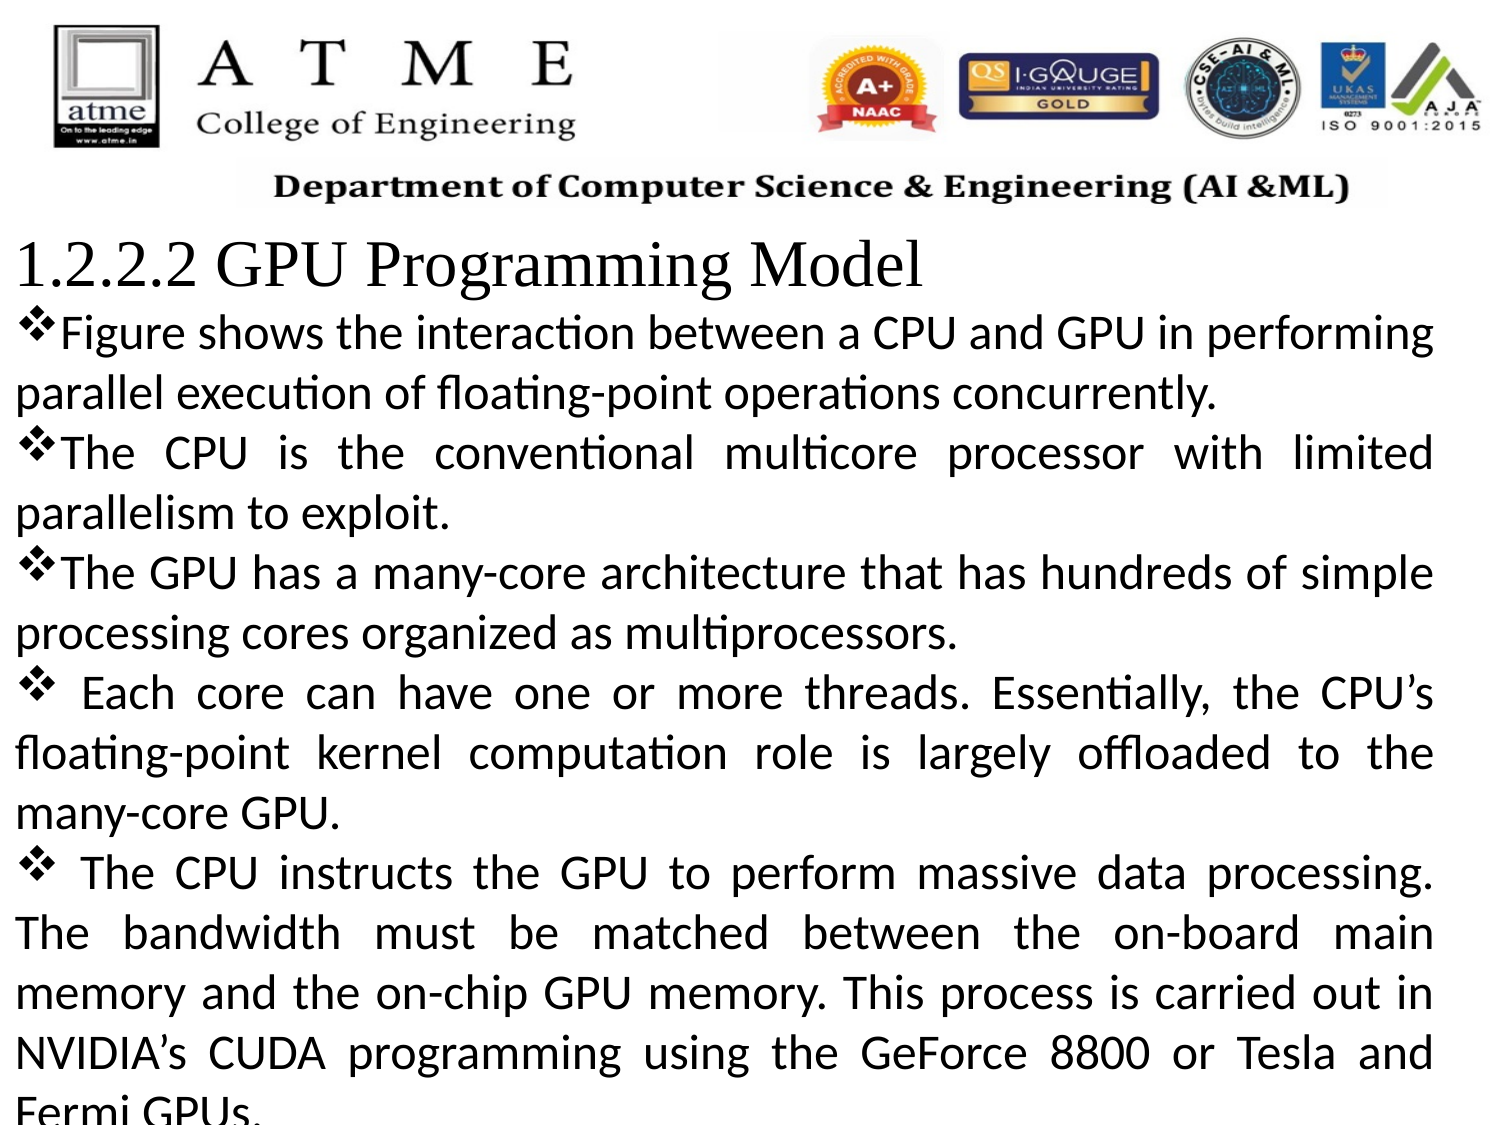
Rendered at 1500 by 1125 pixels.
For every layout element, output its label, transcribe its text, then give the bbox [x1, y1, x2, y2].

picture [24, 0, 1500, 226]
text_box 1.2.2.2 GPU Programming Model Figure shows the interaction between a CPU and GPU in performing parallel execution of floating-point operations concurrently. The CPU is the conventional multicore processor with limited parallelism to exploit. The GPU has a many-core architecture that has hundreds of simple processing cores organized as multiprocessors. Each core can have one or more threads. Essentially, the CPU’s floating-point kernel computation role is largely offloaded to the many-core GPU. The CPU instructs the GPU to perform massive data processing. The bandwidth must be matched between the on-board main memory and the on-chip GPU memory. This process is carried out in NVIDIA’s CUDA programming using the GeForce 8800 or Tesla and Fermi GPUs. [0, 212, 1450, 1125]
